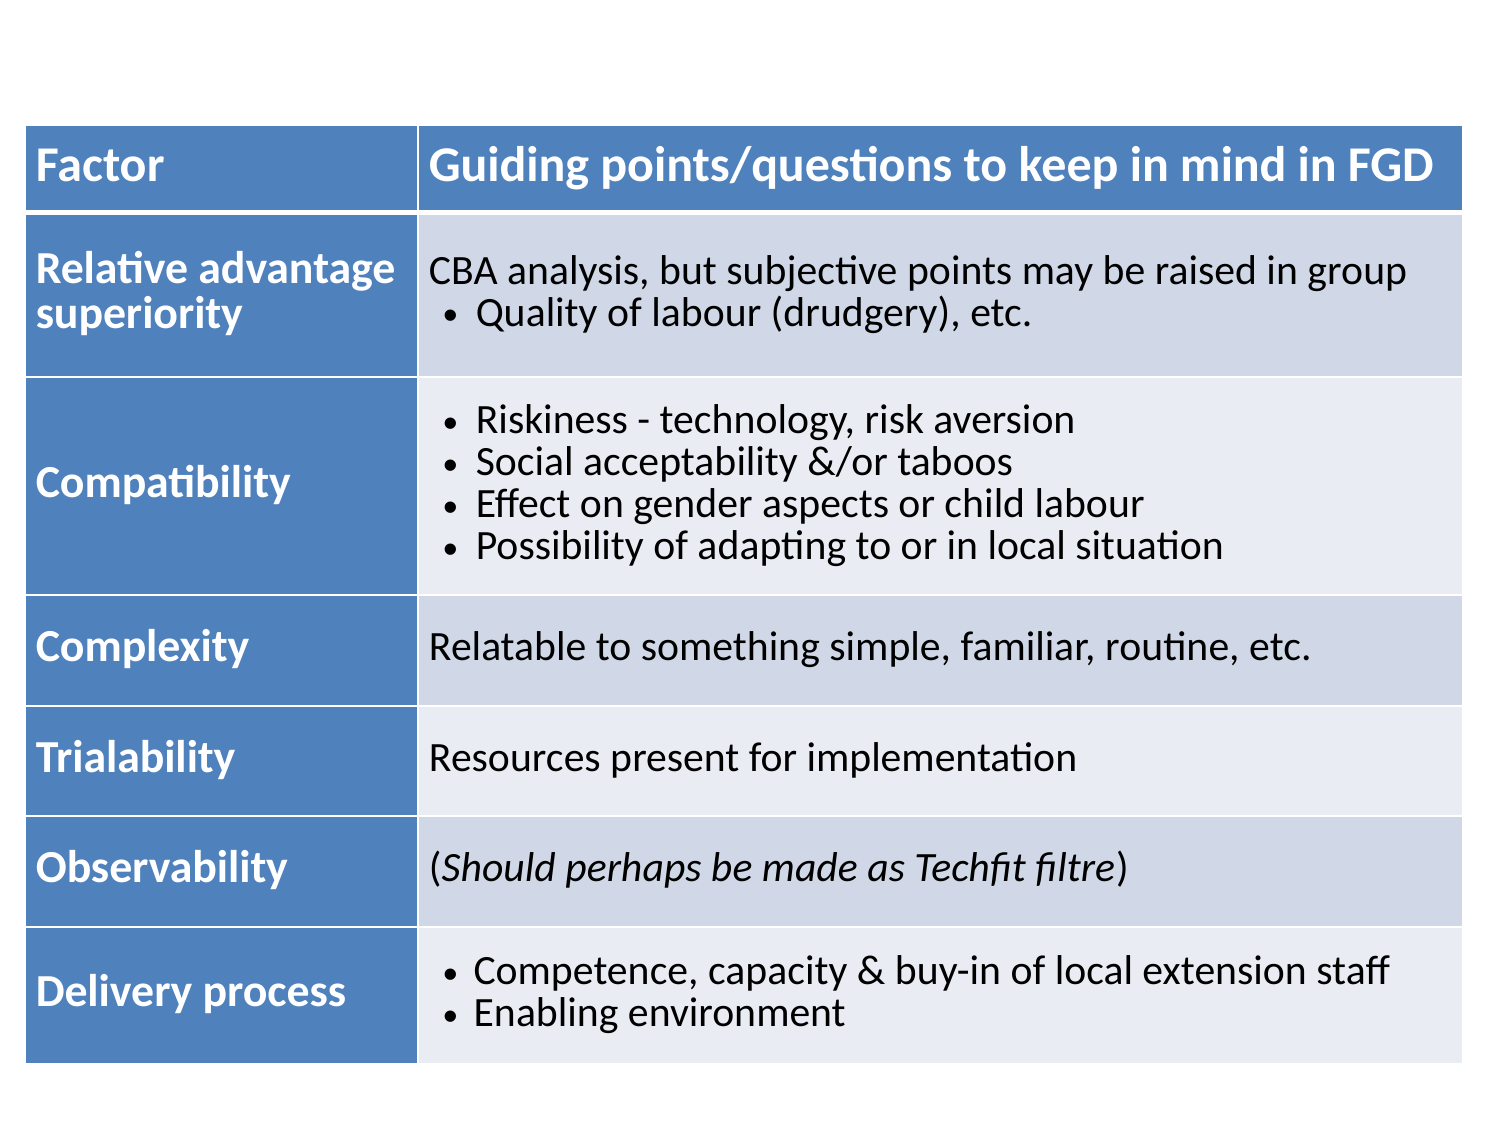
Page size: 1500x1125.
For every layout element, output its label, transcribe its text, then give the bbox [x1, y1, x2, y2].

table_cell Resources present for implementation [419, 707, 1462, 815]
table_cell Observability [26, 817, 417, 926]
table_cell Competence, capacity & buy-in of local extension staff Enabling environment [419, 928, 1462, 1063]
table_cell Relative advantage superiority [26, 215, 417, 376]
table_cell Compatibility [26, 378, 417, 594]
table_cell (Should perhaps be made as Techfit filtre) [419, 817, 1462, 926]
table_cell Complexity [26, 596, 417, 705]
table_cell CBA analysis, but subjective points may be raised in group Quality of labour (drudgery), etc. [419, 215, 1462, 376]
table_cell Relatable to something simple, familiar, routine, etc. [419, 596, 1462, 705]
table_header Guiding points/questions to keep in mind in FGD [419, 126, 1462, 210]
table_cell Delivery process [26, 928, 417, 1063]
table_cell Riskiness - technology, risk aversion Social acceptability &/or taboos Effect on gender aspects or child labour Possibility of adapting to or in local situation [419, 378, 1462, 594]
table_header Factor [26, 126, 417, 210]
table_cell Trialability [26, 707, 417, 815]
